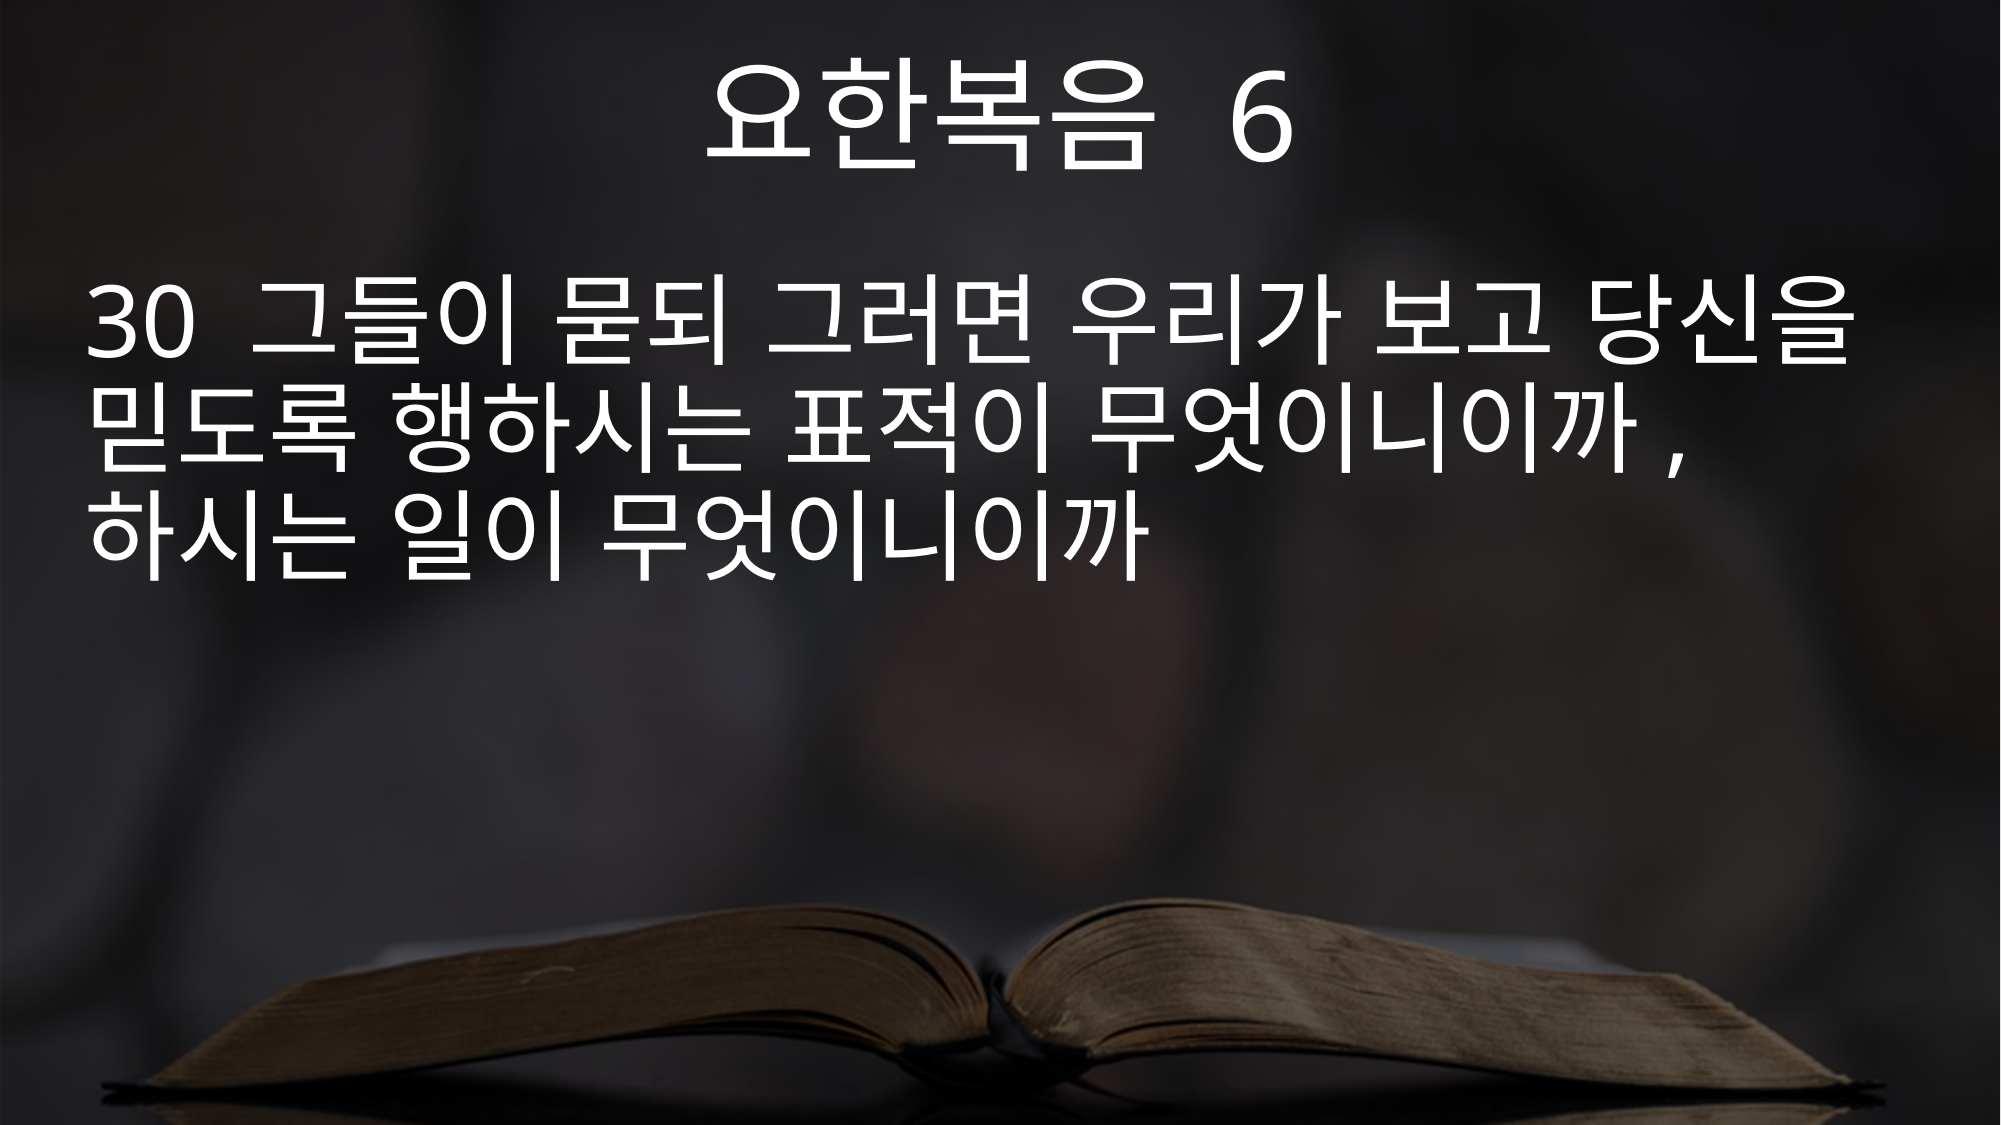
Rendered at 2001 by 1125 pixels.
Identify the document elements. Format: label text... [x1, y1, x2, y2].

footer 요한복음 6 [0, 32, 2000, 192]
list 30 그들이 묻되 그러면 우리가 보고 당신을 믿도록 행하시는 표적이 무엇이니이까, 하시는 일이 무엇이니이까 [69, 263, 1953, 423]
picture [0, 0, 2001, 1125]
